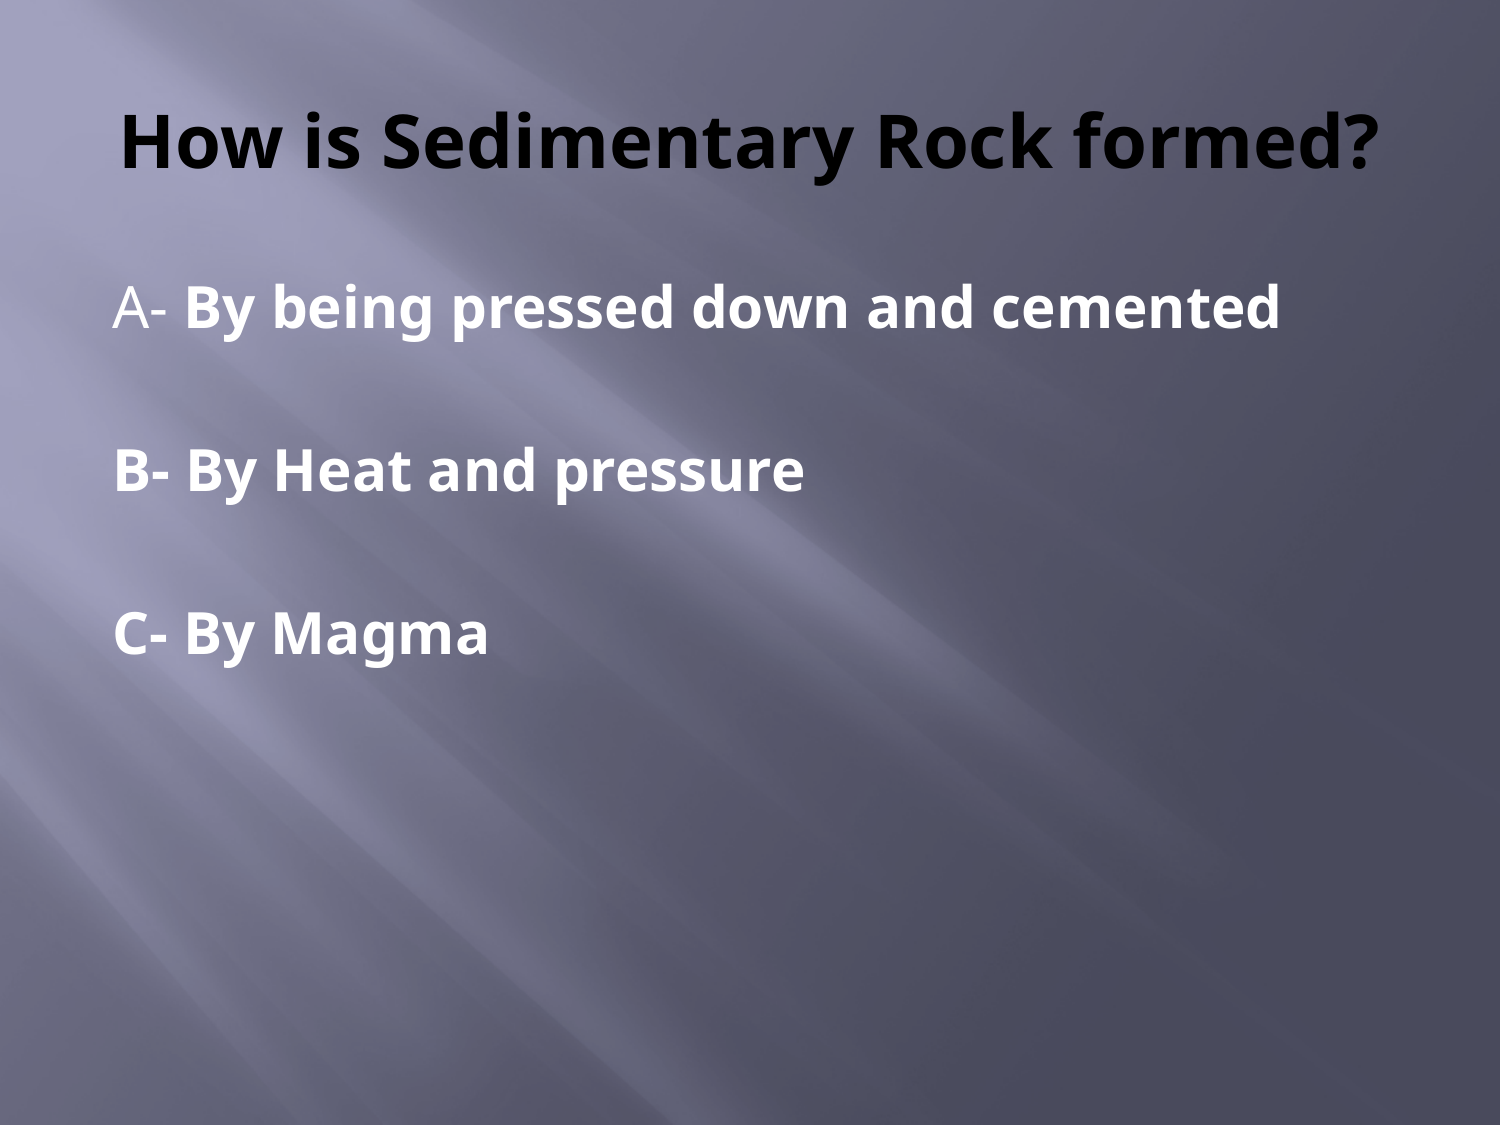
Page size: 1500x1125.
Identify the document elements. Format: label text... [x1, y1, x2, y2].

title How is Sedimentary Rock formed? [75, 45, 1425, 233]
list A- By being pressed down and cemented B- By Heat and pressure C- By Magma [75, 262, 1425, 1035]
